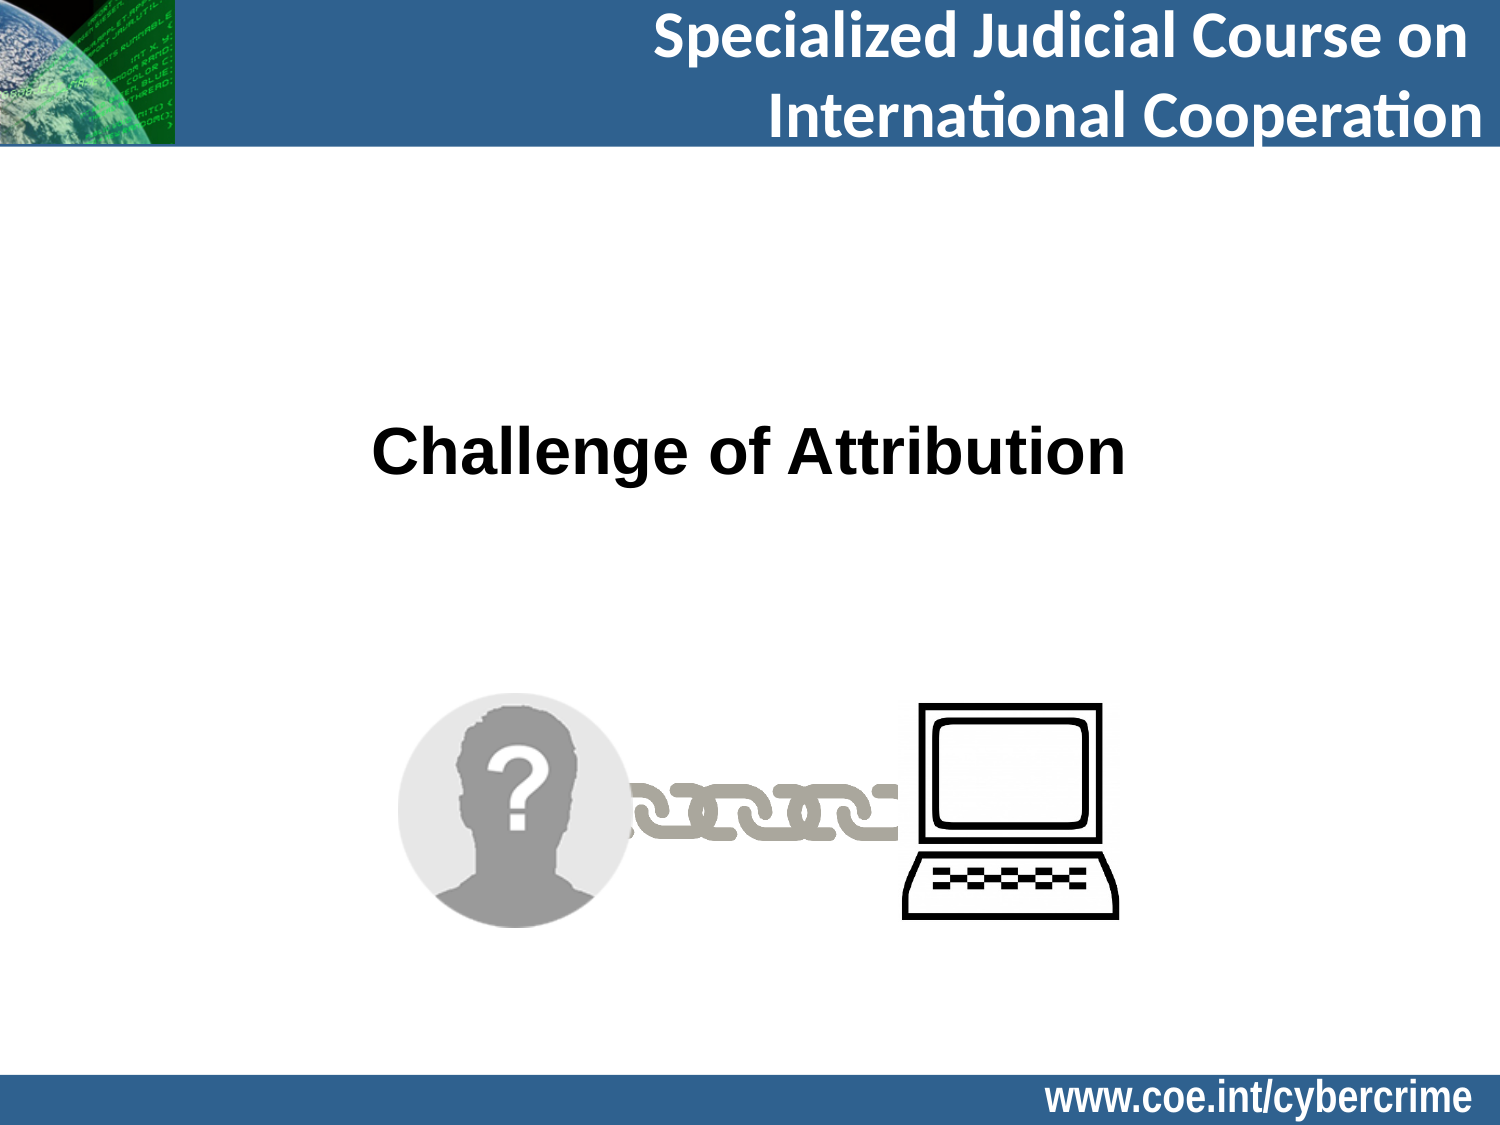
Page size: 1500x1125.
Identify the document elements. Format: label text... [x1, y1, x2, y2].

picture [0, 0, 175, 144]
text_box Challenge of Attribution [50, 352, 1450, 496]
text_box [397, 693, 1459, 1006]
text_box Specialized Judicial Course on International Cooperation [177, 0, 1500, 149]
text_box [0, 1073, 1030, 1125]
text_box www.coe.int/cybercrime [1030, 1059, 1500, 1125]
